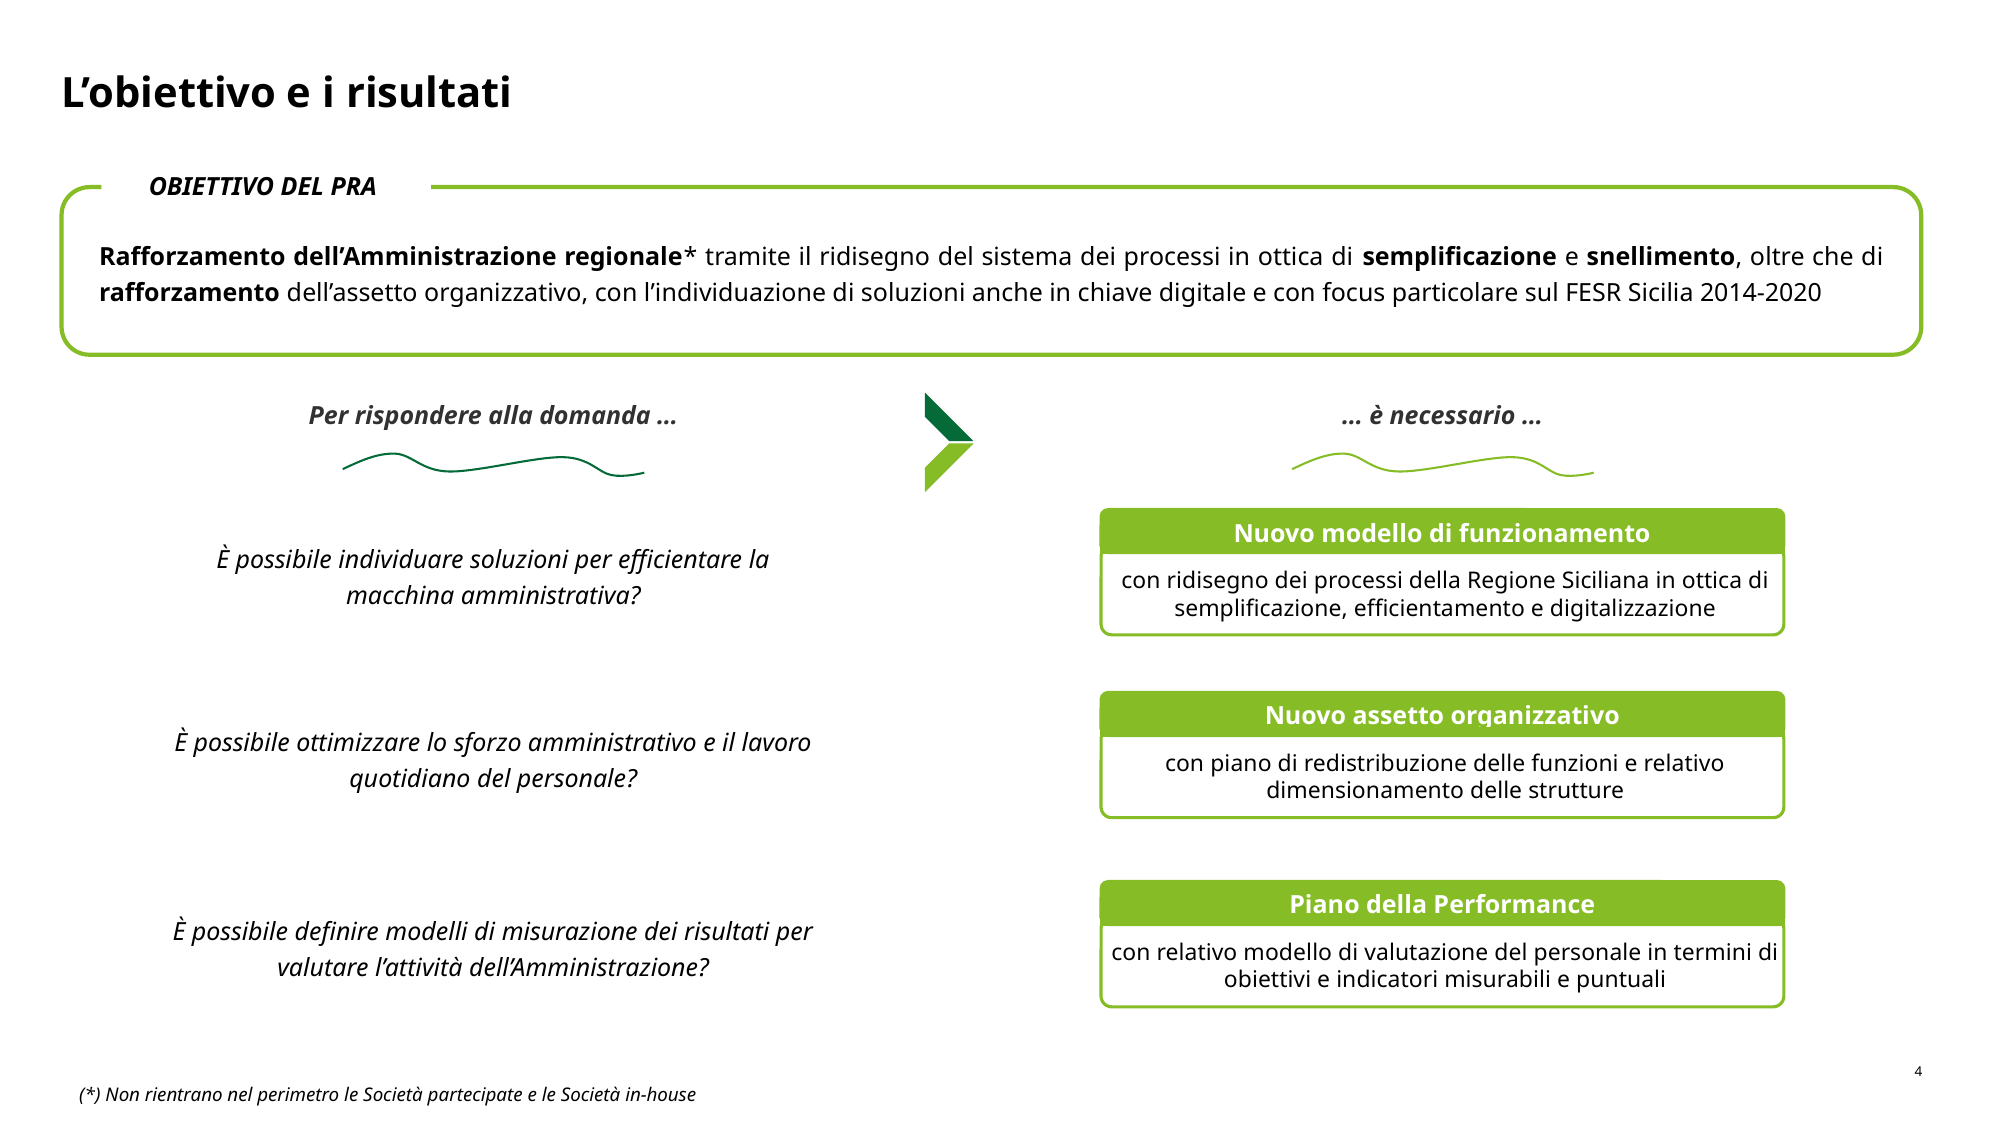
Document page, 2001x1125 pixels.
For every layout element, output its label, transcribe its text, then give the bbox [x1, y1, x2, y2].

title L’obiettivo e i risultati [61, 66, 1923, 181]
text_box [1291, 399, 1594, 477]
text_box È possibile ottimizzare lo sforzo amministrativo e il lavoro quotidiano del personale? [152, 712, 835, 800]
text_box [1100, 881, 1785, 1007]
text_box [924, 392, 974, 493]
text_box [1100, 509, 1785, 635]
text_box Per rispondere alla domanda … [213, 399, 774, 430]
text_box [342, 453, 645, 476]
text_box (*) Non rientrano nel perimetro le Società partecipate e le Società in-house [79, 1082, 1196, 1106]
text_box È possibile definire modelli di misurazione dei risultati per valutare l’attività dell’Amministrazione? [152, 902, 835, 989]
text_box È possibile individuare soluzioni per efficientare la macchina amministrativa? [183, 530, 804, 617]
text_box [1100, 692, 1785, 818]
text_box Rafforzamento dell’Amministrazione regionale* tramite il ridisegno del sistema dei processi in ottica di semplificazione e snellimento, oltre che di rafforzamento dell’assetto organizzativo, con l’individuazione di soluzioni anche in chiave digitale e con focus particolare sul FESR Sicilia 2014-2020 [61, 187, 1922, 355]
text_box OBIETTIVO DEL PRA [101, 170, 431, 201]
